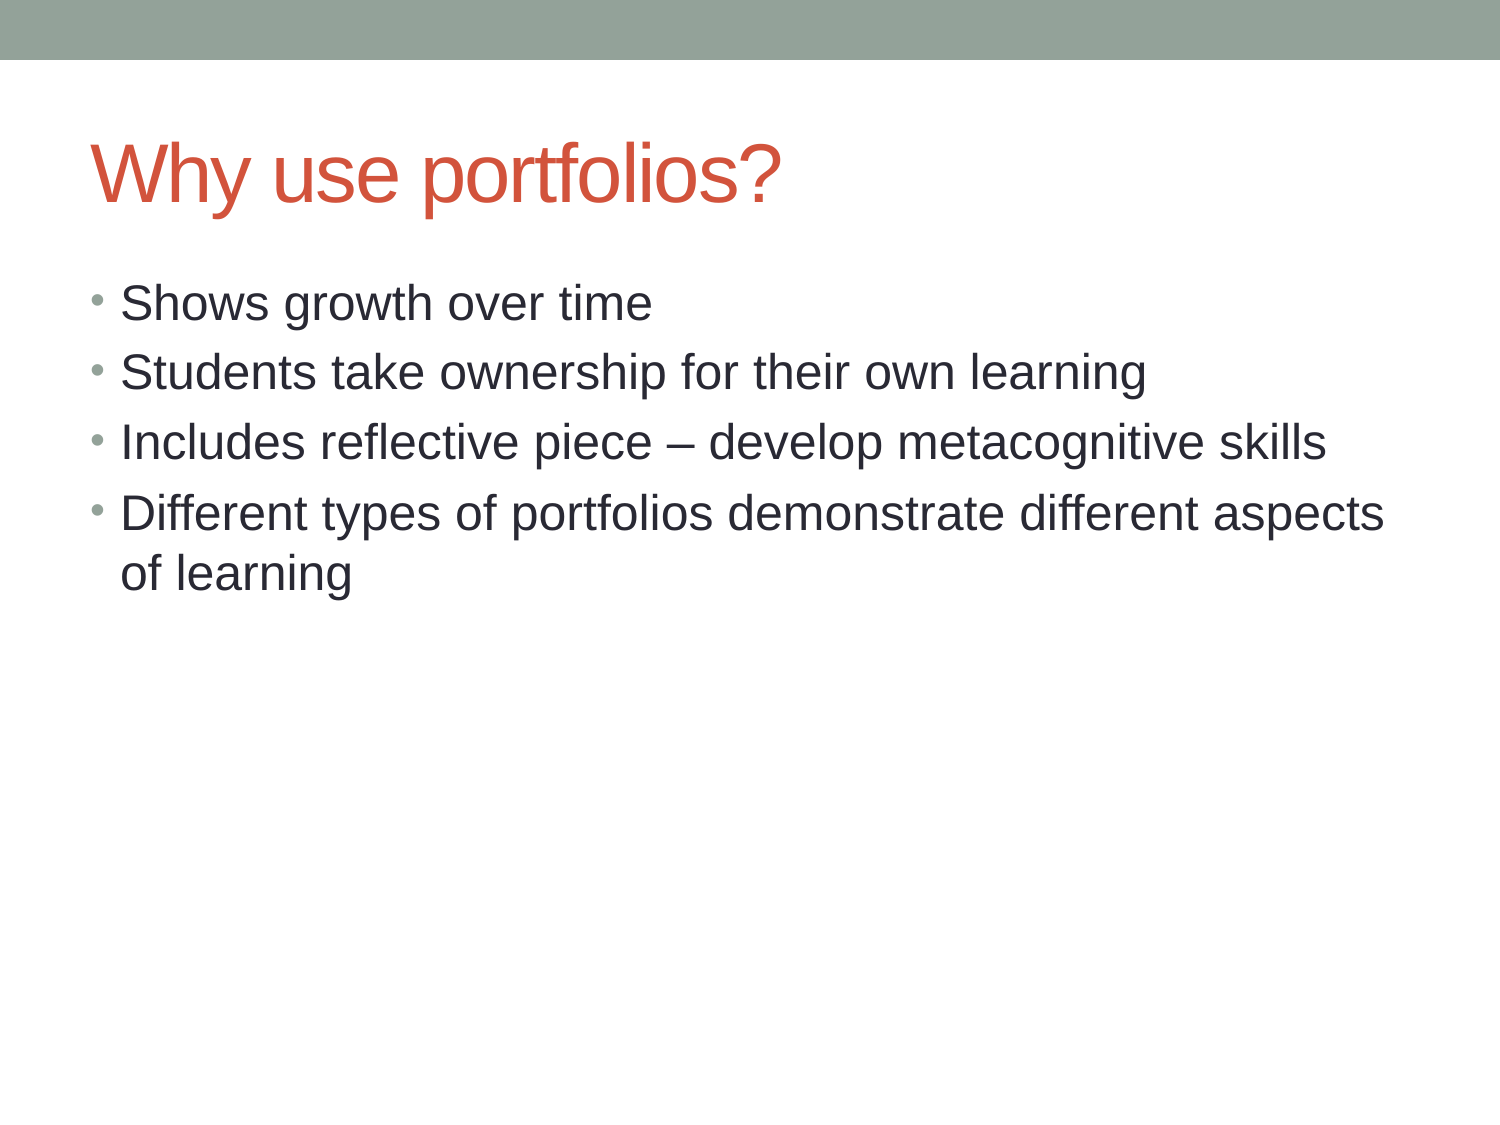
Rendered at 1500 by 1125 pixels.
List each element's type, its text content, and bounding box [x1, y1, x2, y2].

list Shows growth over time Students take ownership for their own learning Includes reflective piece – develop metacognitive skills Different types of portfolios demonstrate different aspects of learning [75, 262, 1425, 1063]
title Why use portfolios? [75, 87, 1425, 250]
